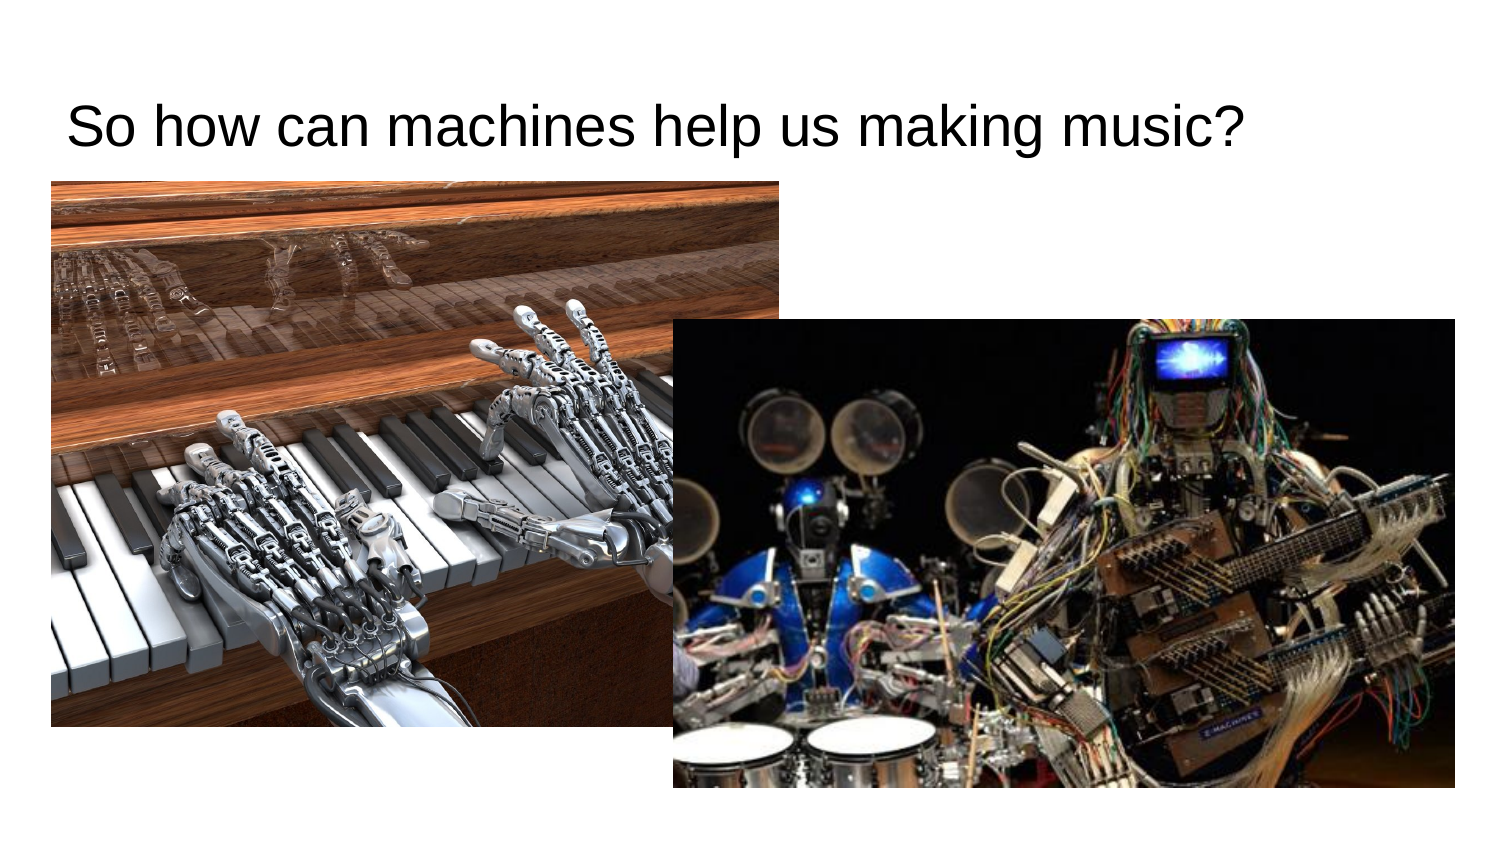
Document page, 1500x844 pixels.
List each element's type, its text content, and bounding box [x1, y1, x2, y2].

picture [50, 180, 1456, 789]
title So how can machines help us making music? [51, 72, 1449, 167]
